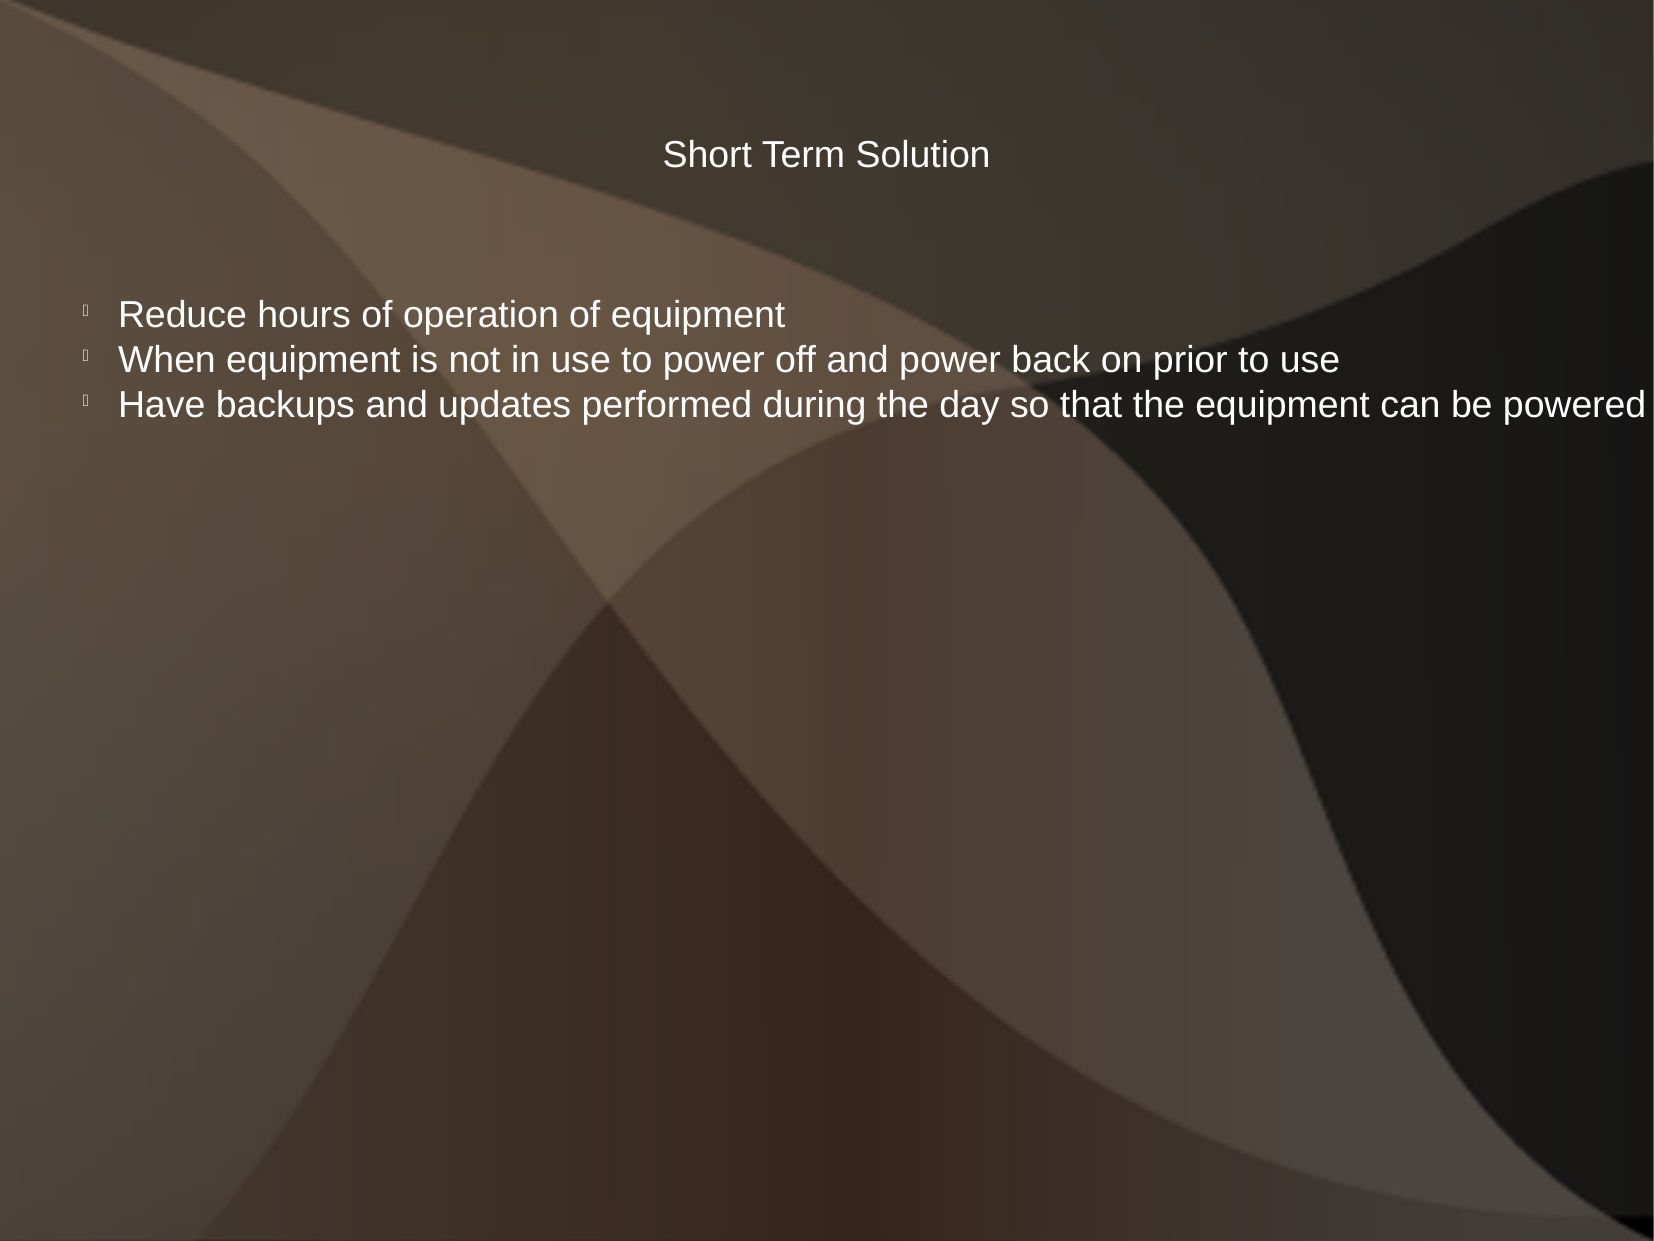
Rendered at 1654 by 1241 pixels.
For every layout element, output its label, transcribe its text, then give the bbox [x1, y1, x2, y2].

picture [0, 0, 1654, 1241]
text_box Reduce hours of operation of equipment When equipment is not in use to power off and power back on prior to use Have backups and updates performed during the day so that the equipment can be powered off after class [82, 290, 1571, 1010]
text_box Short Term Solution [82, 49, 1571, 257]
